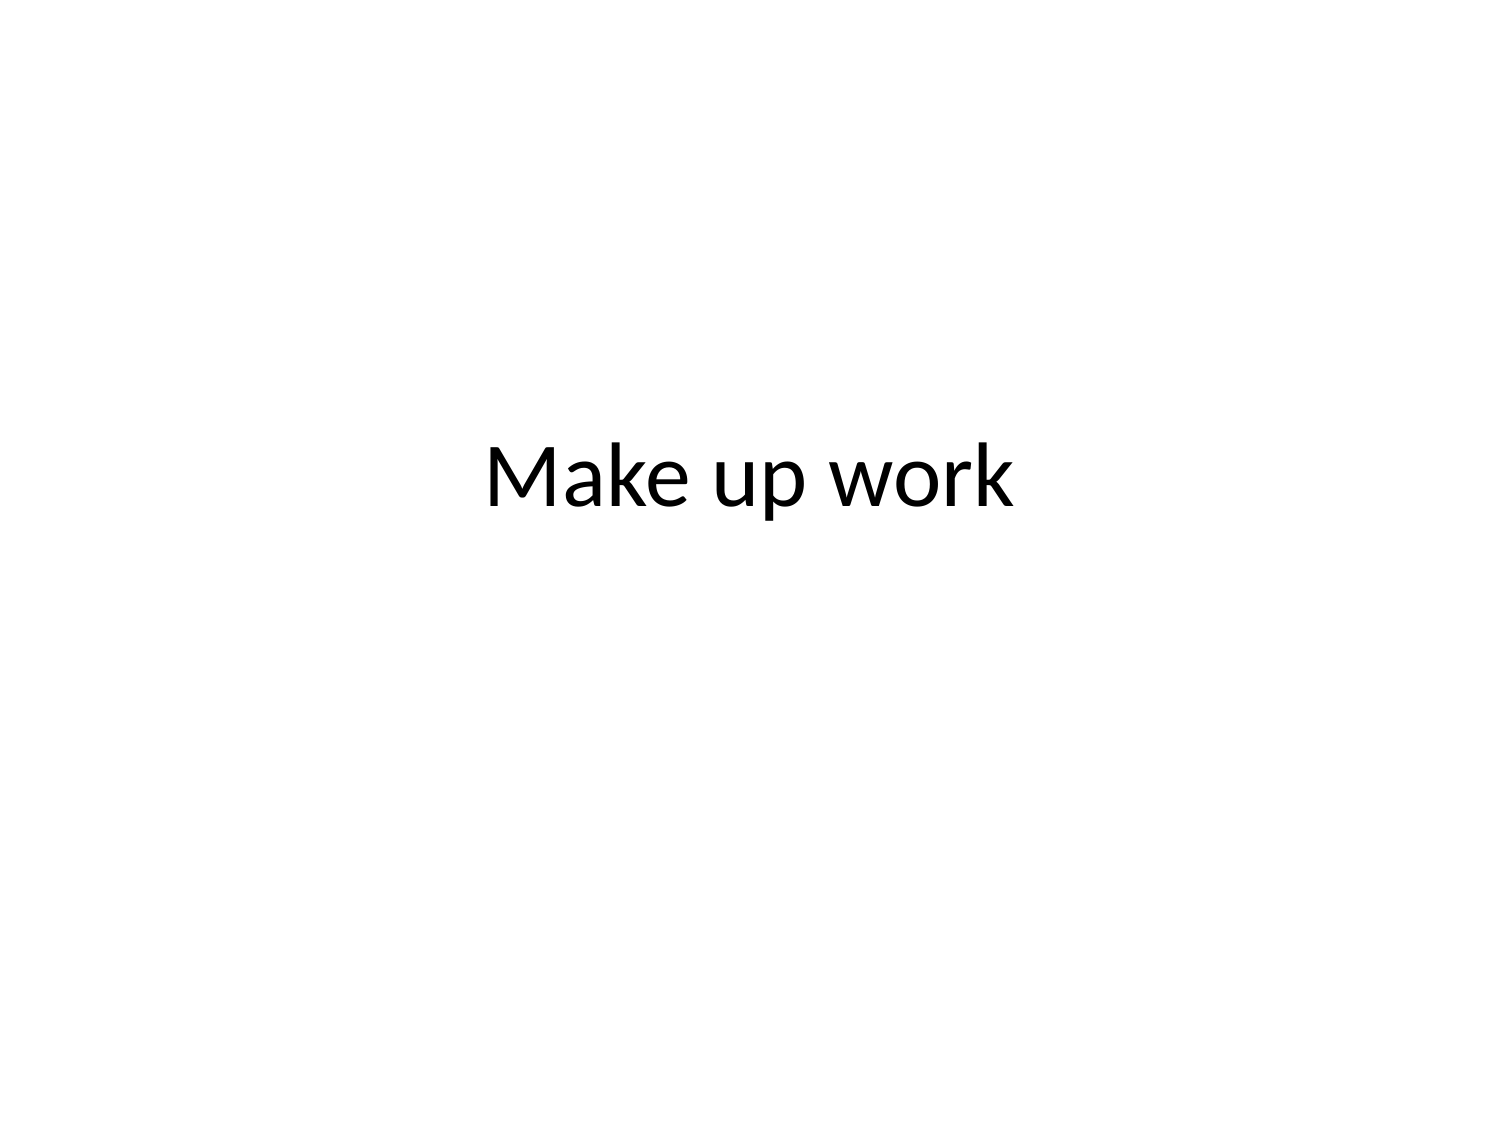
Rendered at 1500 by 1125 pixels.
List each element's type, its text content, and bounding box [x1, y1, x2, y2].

title Make up work [112, 349, 1388, 591]
